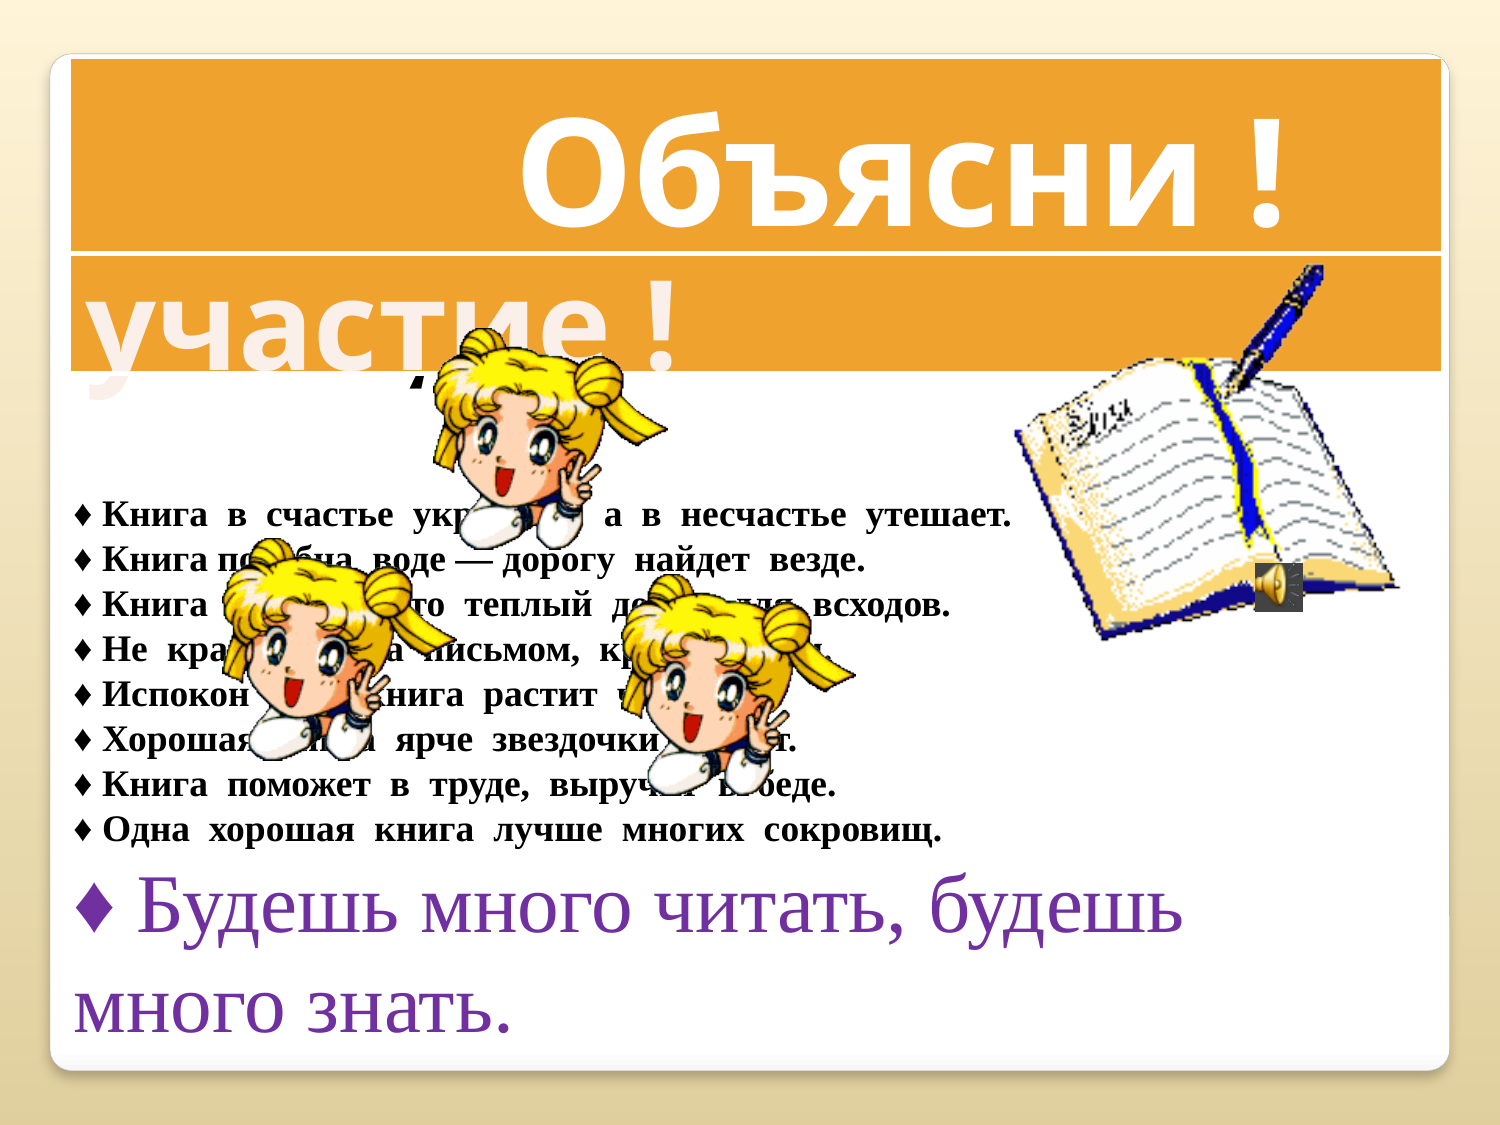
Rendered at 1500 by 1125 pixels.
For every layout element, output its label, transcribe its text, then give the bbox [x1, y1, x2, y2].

table_header Спасибо за участие ! [71, 256, 1001, 371]
table_header Спасибо за участие ! [1436, 256, 1441, 371]
picture [222, 328, 668, 761]
text_box Пословицы ♦ Книга в счастье украшает, а в несчастье утешает. ♦ Книга подобна воде — дорогу найдет везде. ♦ Книга для ума что теплый дождь для всходов. ♦ Не красна книга письмом, красна умом. ♦ Испокон века книга растит человека. ♦ Хорошая книга ярче звездочки светит. ♦ Книга поможет в труде, выручит в беде. ♦ Одна хорошая книга лучше многих сокровищ. ♦ Будешь много читать, будешь много знать. [58, 236, 1430, 1057]
picture [1007, 245, 1430, 654]
picture [621, 574, 856, 797]
table_header Объясни ! [71, 59, 1441, 251]
